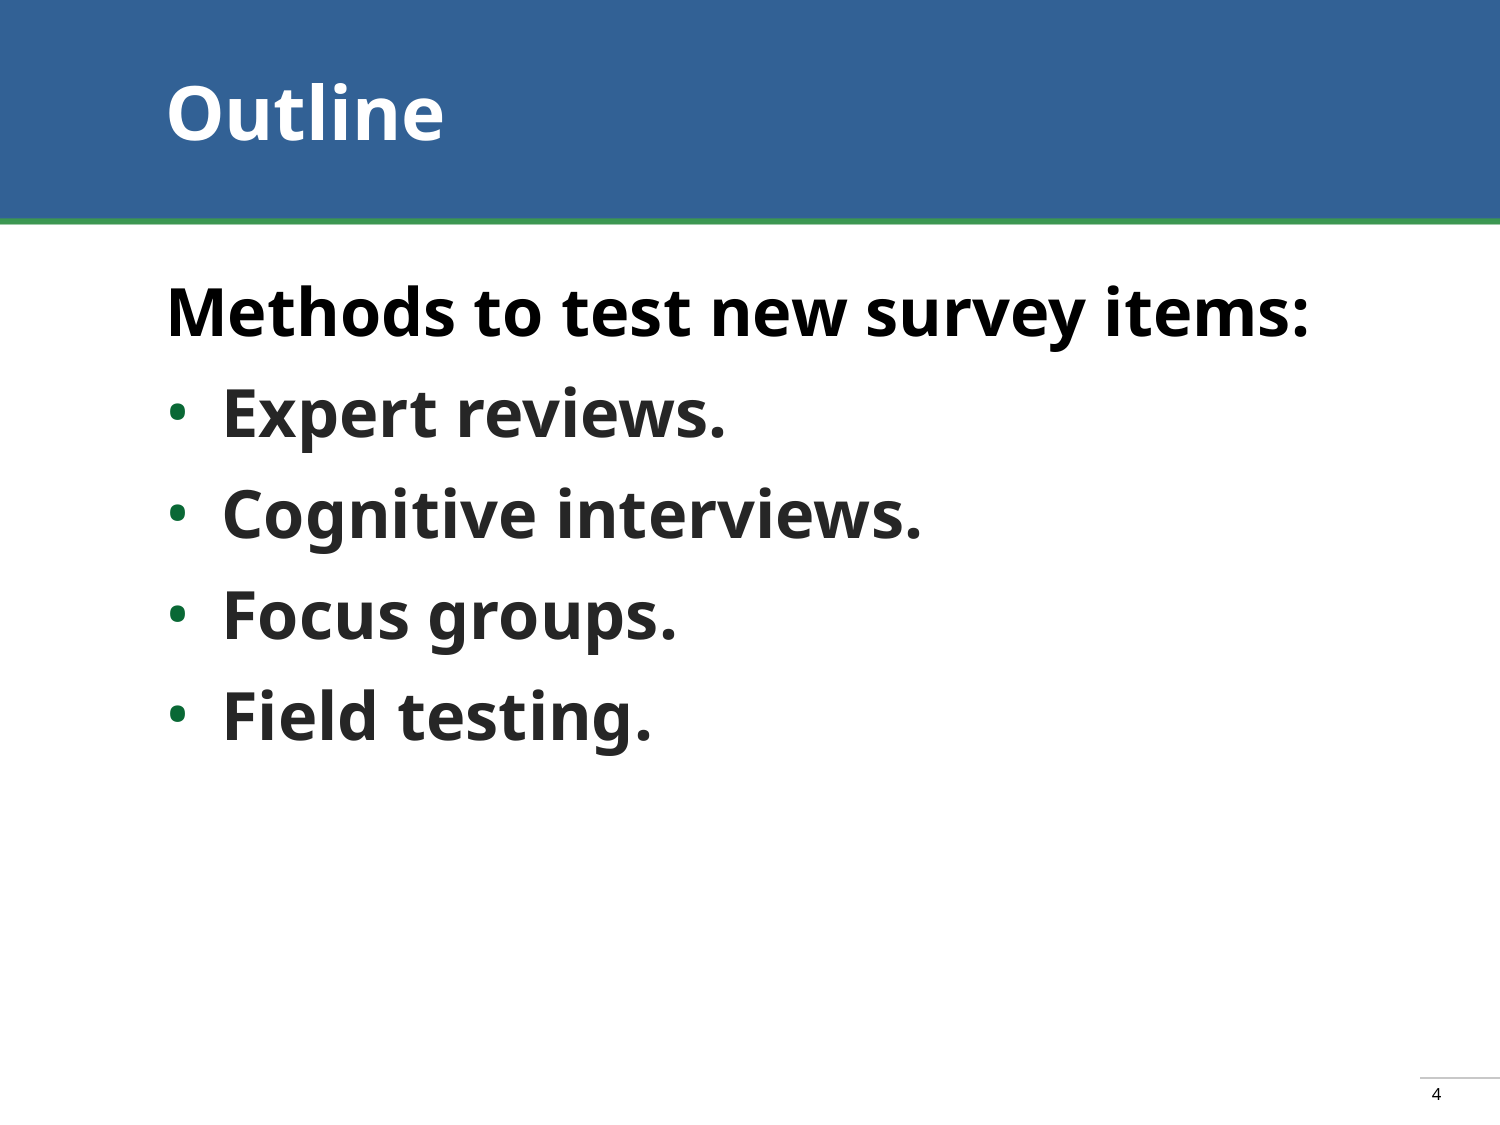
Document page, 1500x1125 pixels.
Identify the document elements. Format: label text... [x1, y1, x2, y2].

picture [0, 0, 1500, 1125]
slide_number 4 [1431, 1085, 1458, 1106]
title Outline [150, 0, 1350, 221]
list Methods to test new survey items: Expert reviews. Cognitive interviews. Focus groups. Field testing. [150, 262, 1350, 1005]
